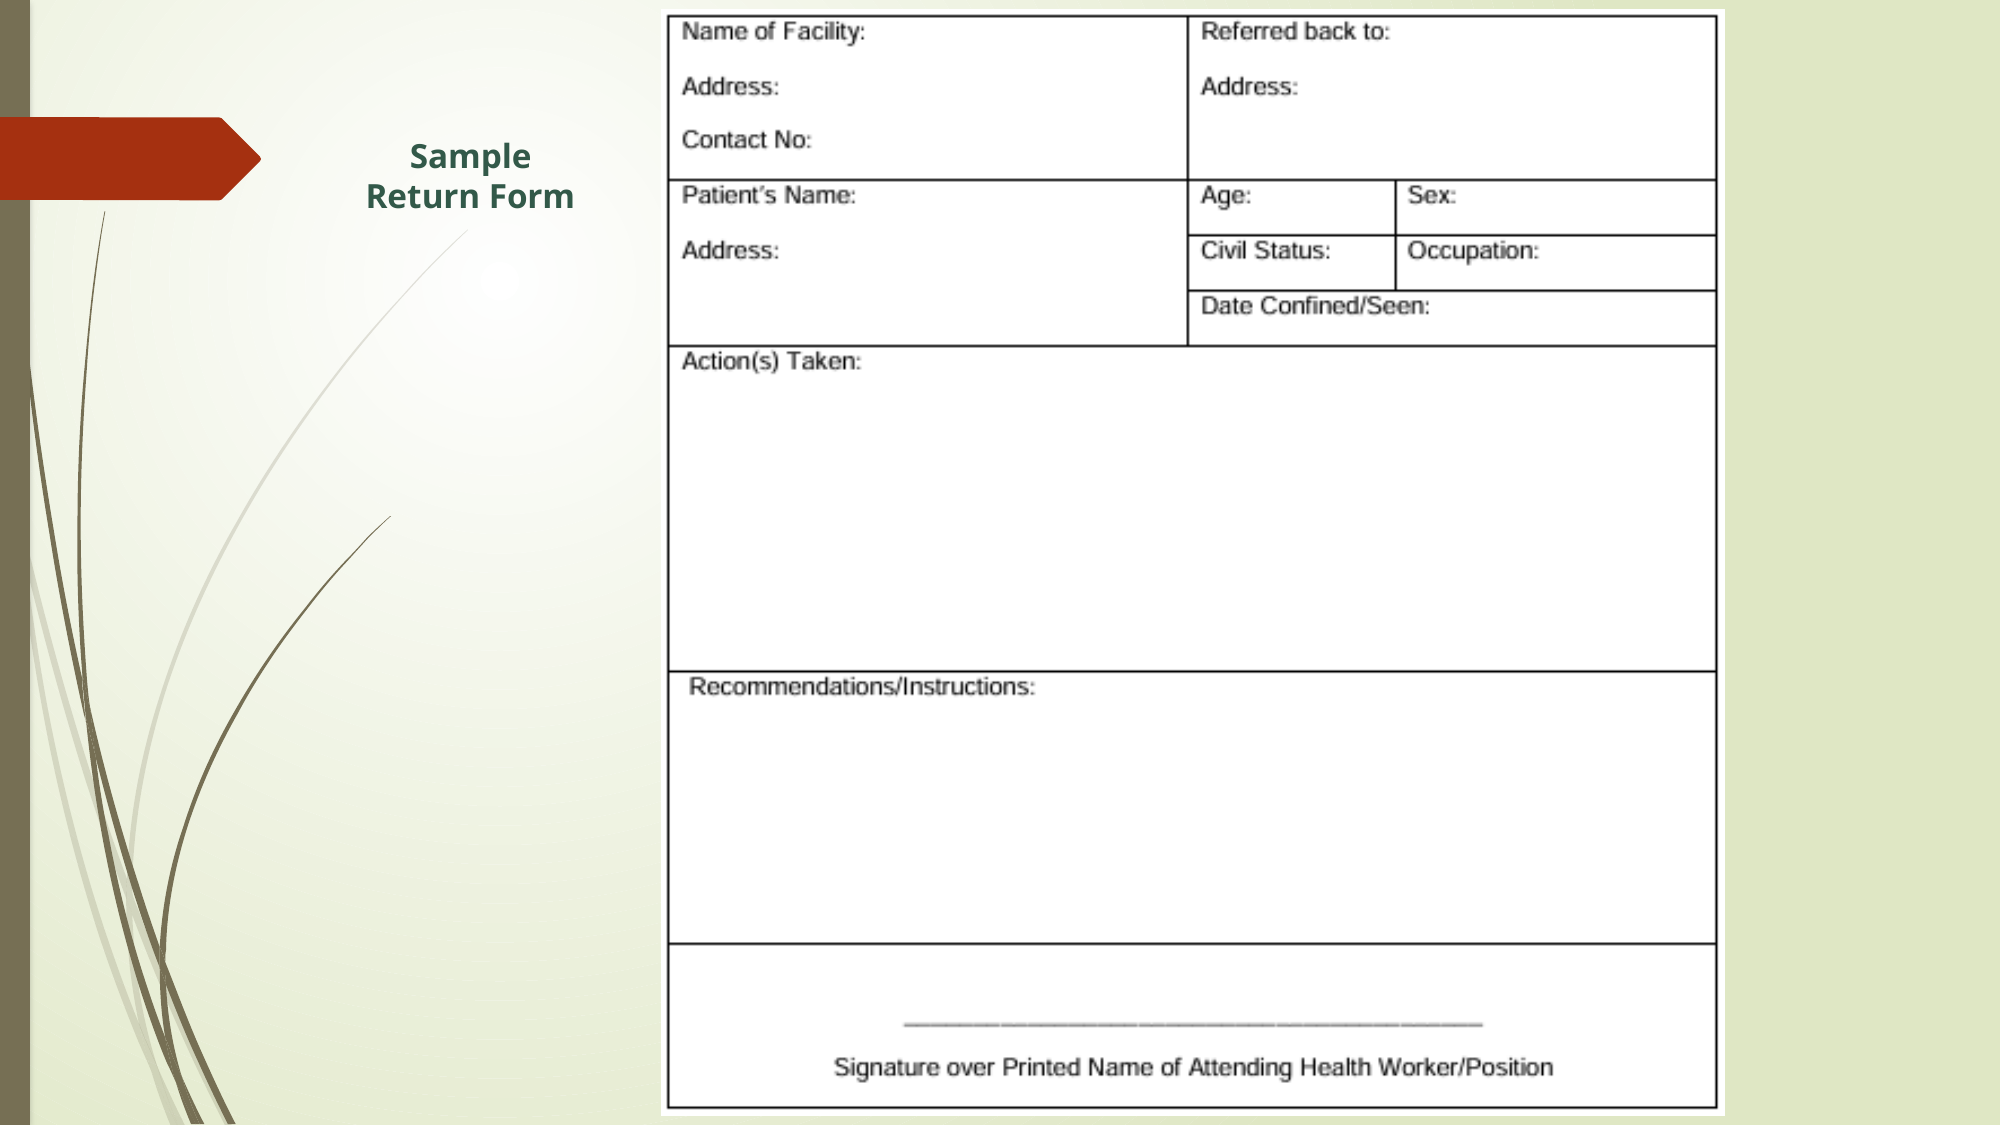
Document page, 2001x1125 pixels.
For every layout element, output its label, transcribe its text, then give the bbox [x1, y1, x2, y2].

title Sample Return Form [309, 128, 632, 235]
picture [660, 9, 1726, 1116]
